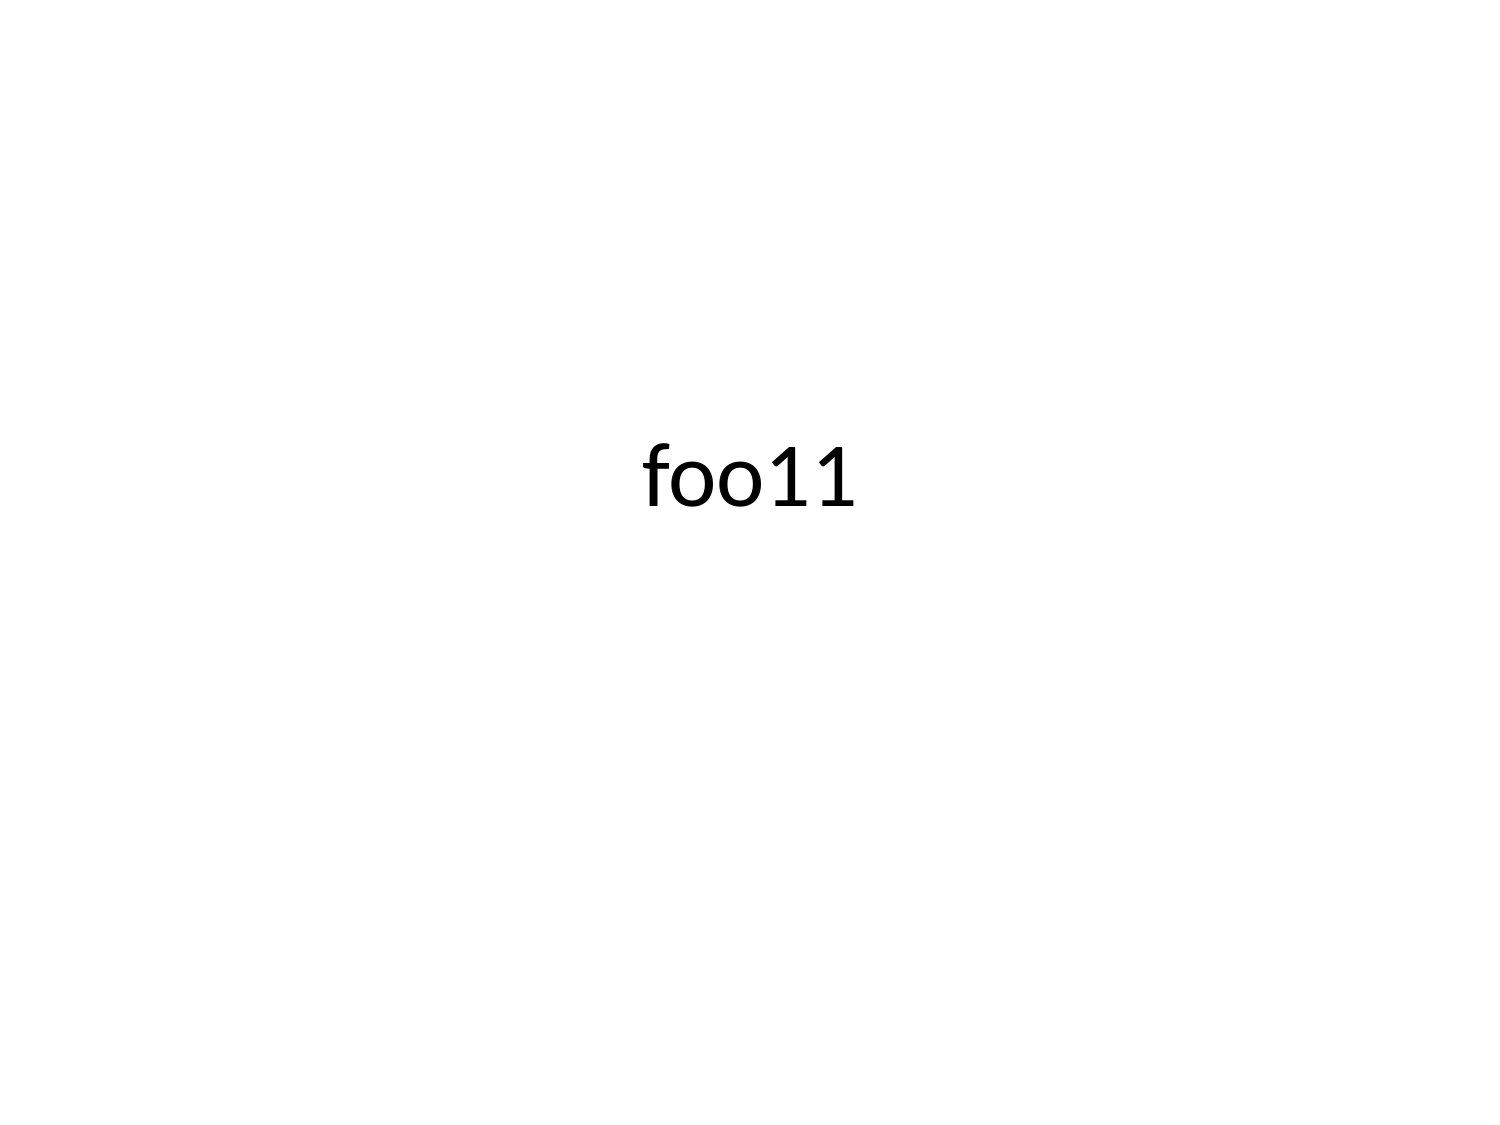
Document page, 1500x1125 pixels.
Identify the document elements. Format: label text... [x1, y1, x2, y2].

title foo11 [112, 349, 1388, 591]
